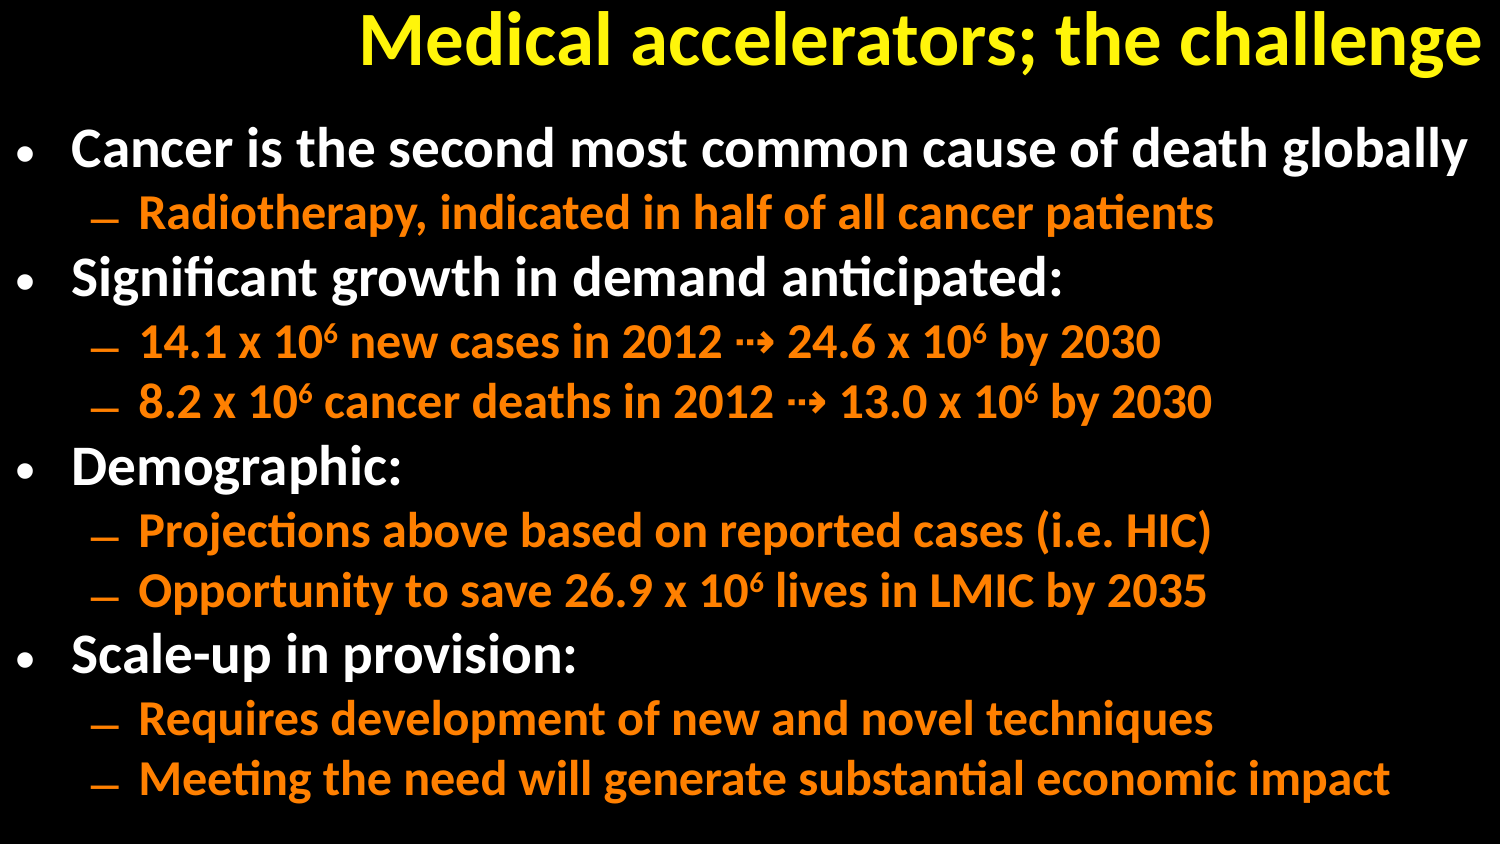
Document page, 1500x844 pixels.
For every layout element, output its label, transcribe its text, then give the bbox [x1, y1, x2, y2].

title Medical accelerators; the challenge [0, 0, 1500, 93]
list Cancer is the second most common cause of death globally Radiotherapy, indicated in half of all cancer patients Significant growth in demand anticipated: 14.1 x 106 new cases in 2012 ⇢ 24.6 x 106 by 2030 8.2 x 106 cancer deaths in 2012 ⇢ 13.0 x 106 by 2030 Demographic: Projections above based on reported cases (i.e. HIC) Opportunity to save 26.9 x 106 lives in LMIC by 2035 Scale-up in provision: Requires development of new and novel techniques Meeting the need will generate substantial economic impact [0, 117, 1500, 844]
